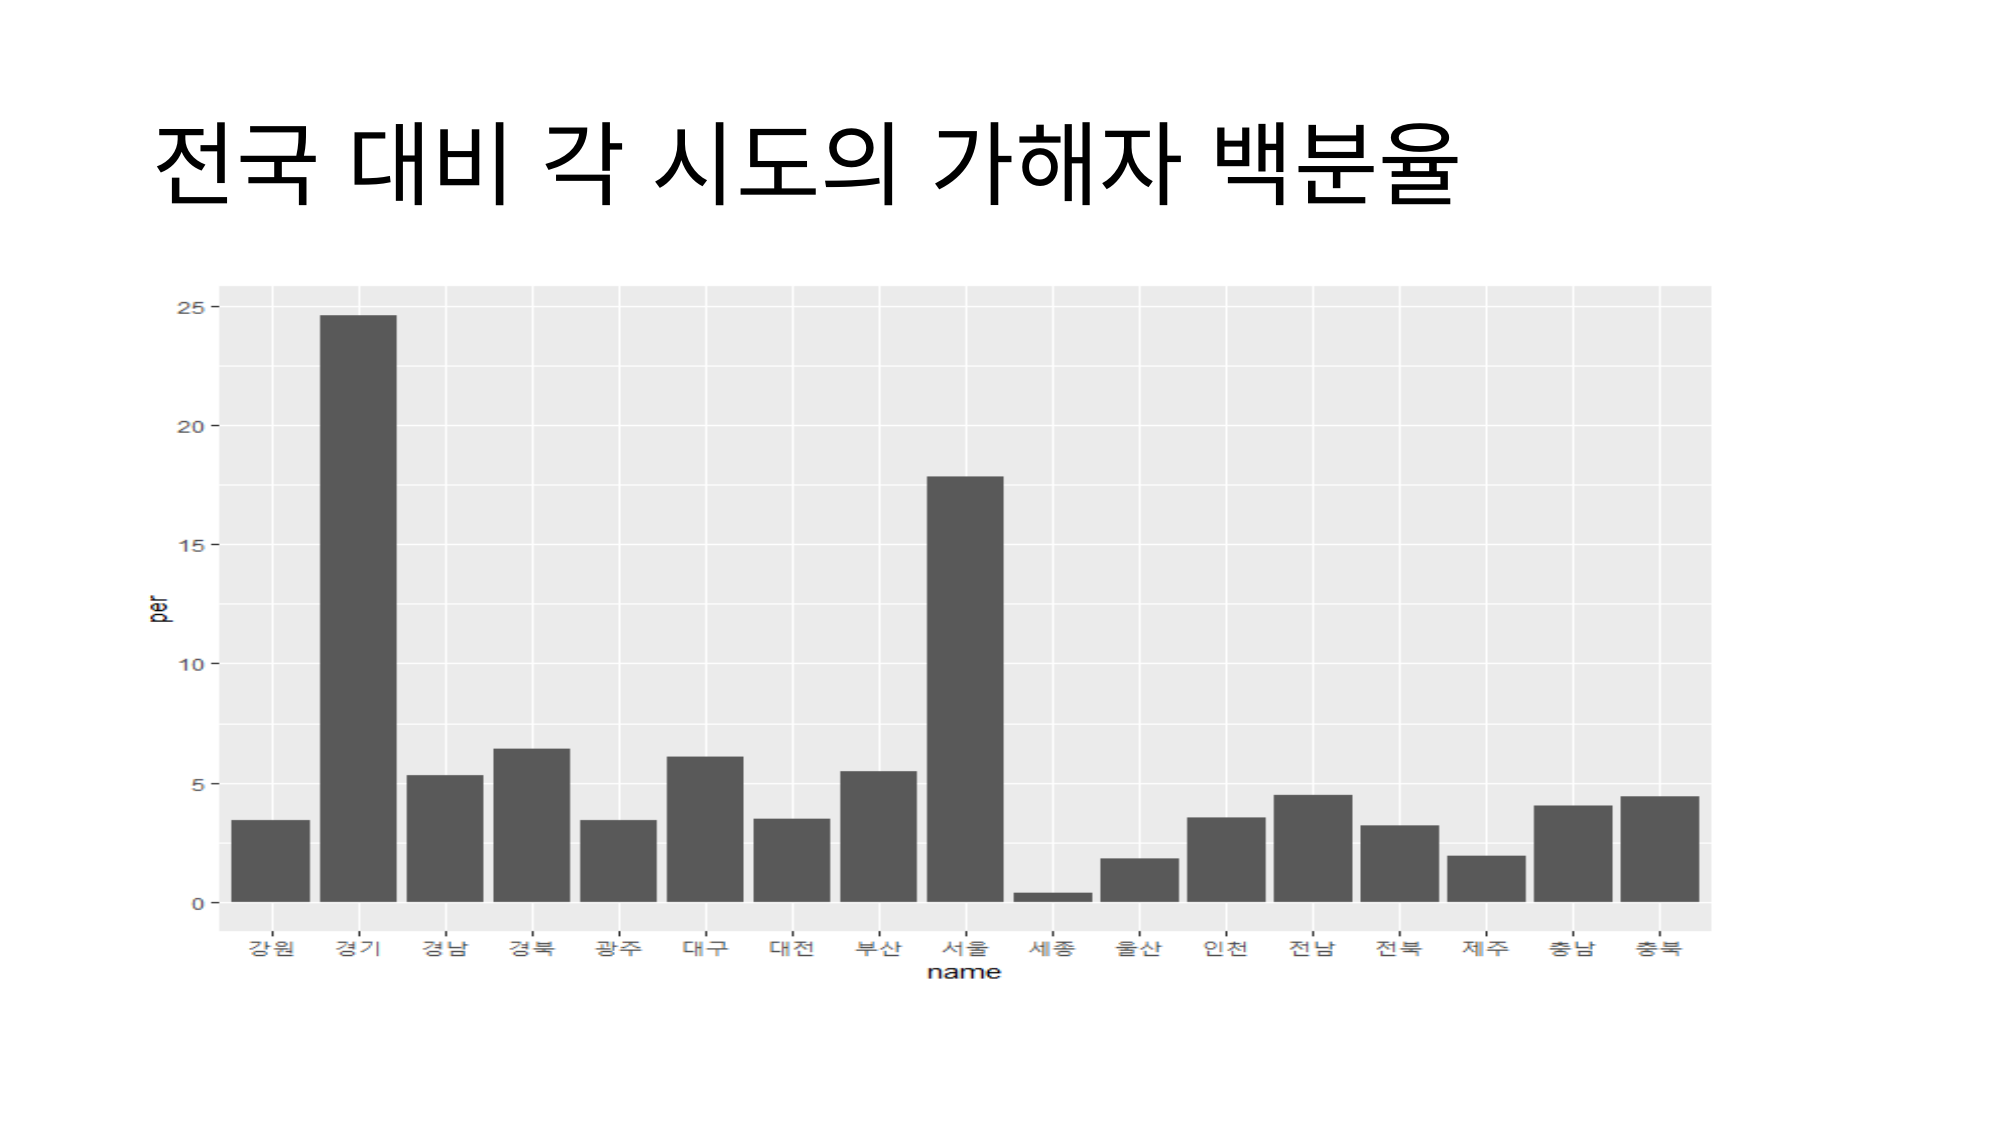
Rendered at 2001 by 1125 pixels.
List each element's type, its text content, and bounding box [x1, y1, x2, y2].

title 전국 대비 각 시도의 가해자 백분율 [137, 59, 1863, 278]
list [126, 277, 1728, 992]
